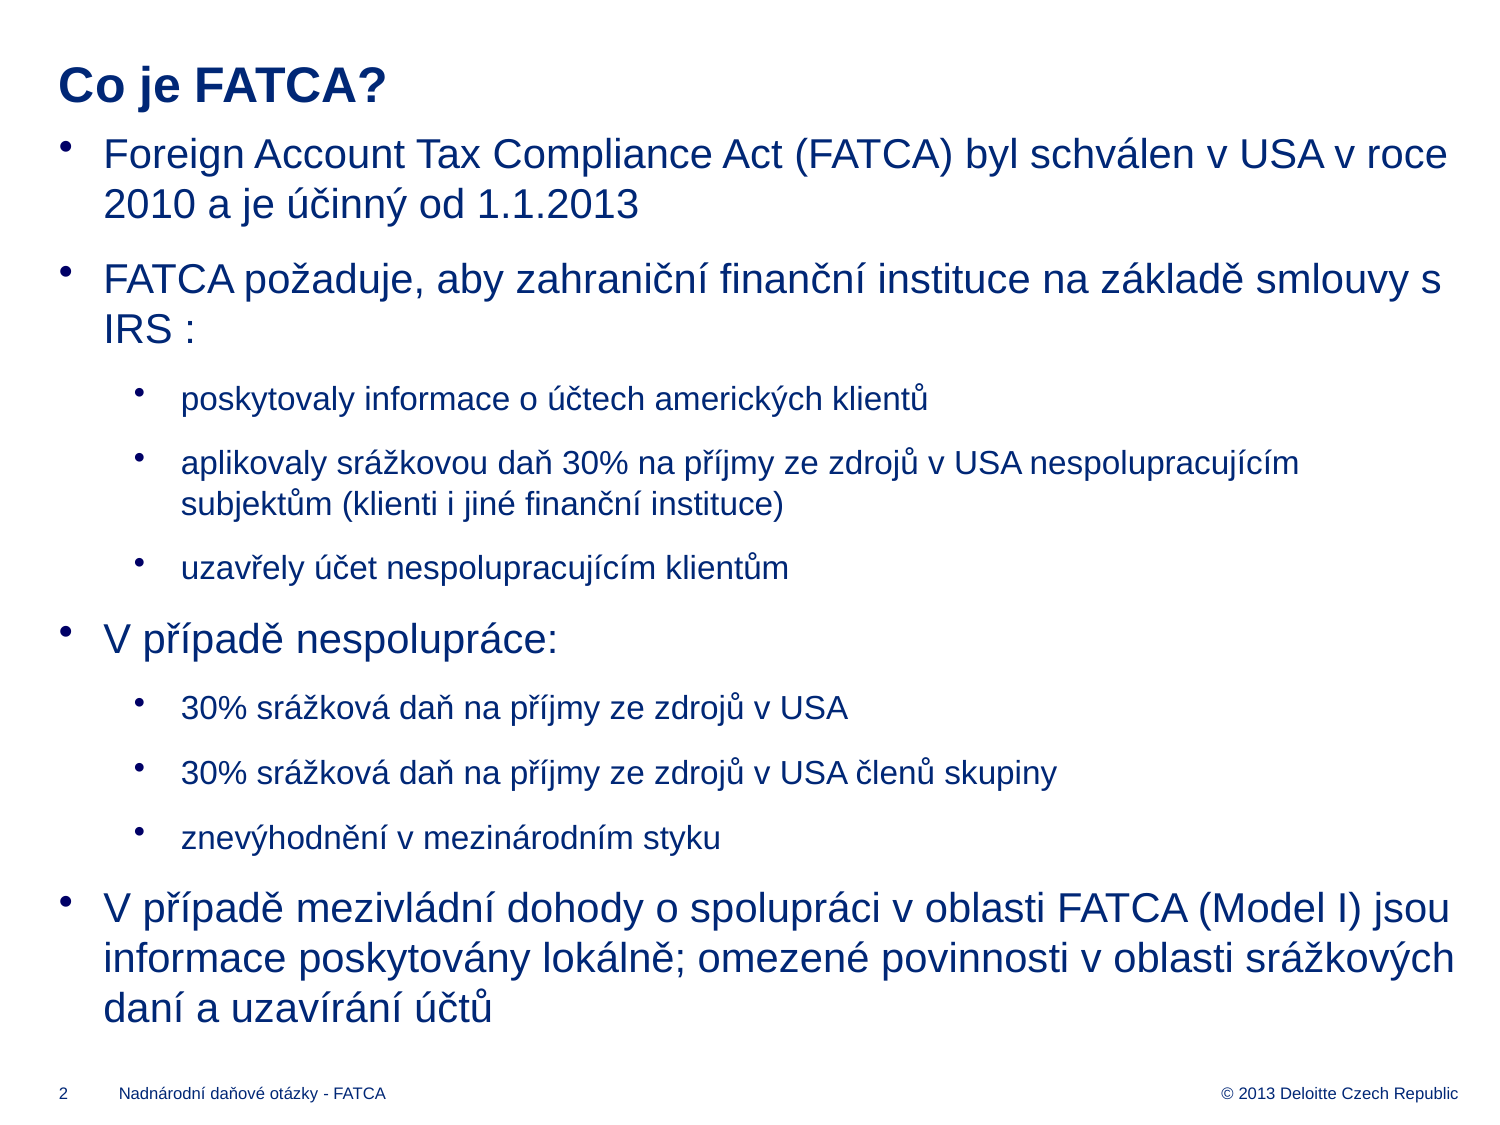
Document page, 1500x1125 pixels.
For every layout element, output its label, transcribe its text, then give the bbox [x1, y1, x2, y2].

title Co je FATCA? [58, 58, 1459, 126]
list Foreign Account Tax Compliance Act (FATCA) byl schválen v USA v roce 2010 a je účinný od 1.1.2013 FATCA požaduje, aby zahraniční finanční instituce na základě smlouvy s IRS : poskytovaly informace o účtech amerických klientů aplikovaly srážkovou daň 30% na příjmy ze zdrojů v USA nespolupracujícím subjektům (klienti i jiné finanční instituce) uzavřely účet nespolupracujícím klientům V případě nespolupráce: 30% srážková daň na příjmy ze zdrojů v USA 30% srážková daň na příjmy ze zdrojů v USA členů skupiny znevýhodnění v mezinárodním styku V případě mezivládní dohody o spolupráci v oblasti FATCA (Model I) jsou informace poskytovány lokálně; omezené povinnosti v oblasti srážkových daní a uzavírání účtů [58, 126, 1459, 1051]
footer Nadnárodní daňové otázky - FATCA [118, 1079, 980, 1107]
